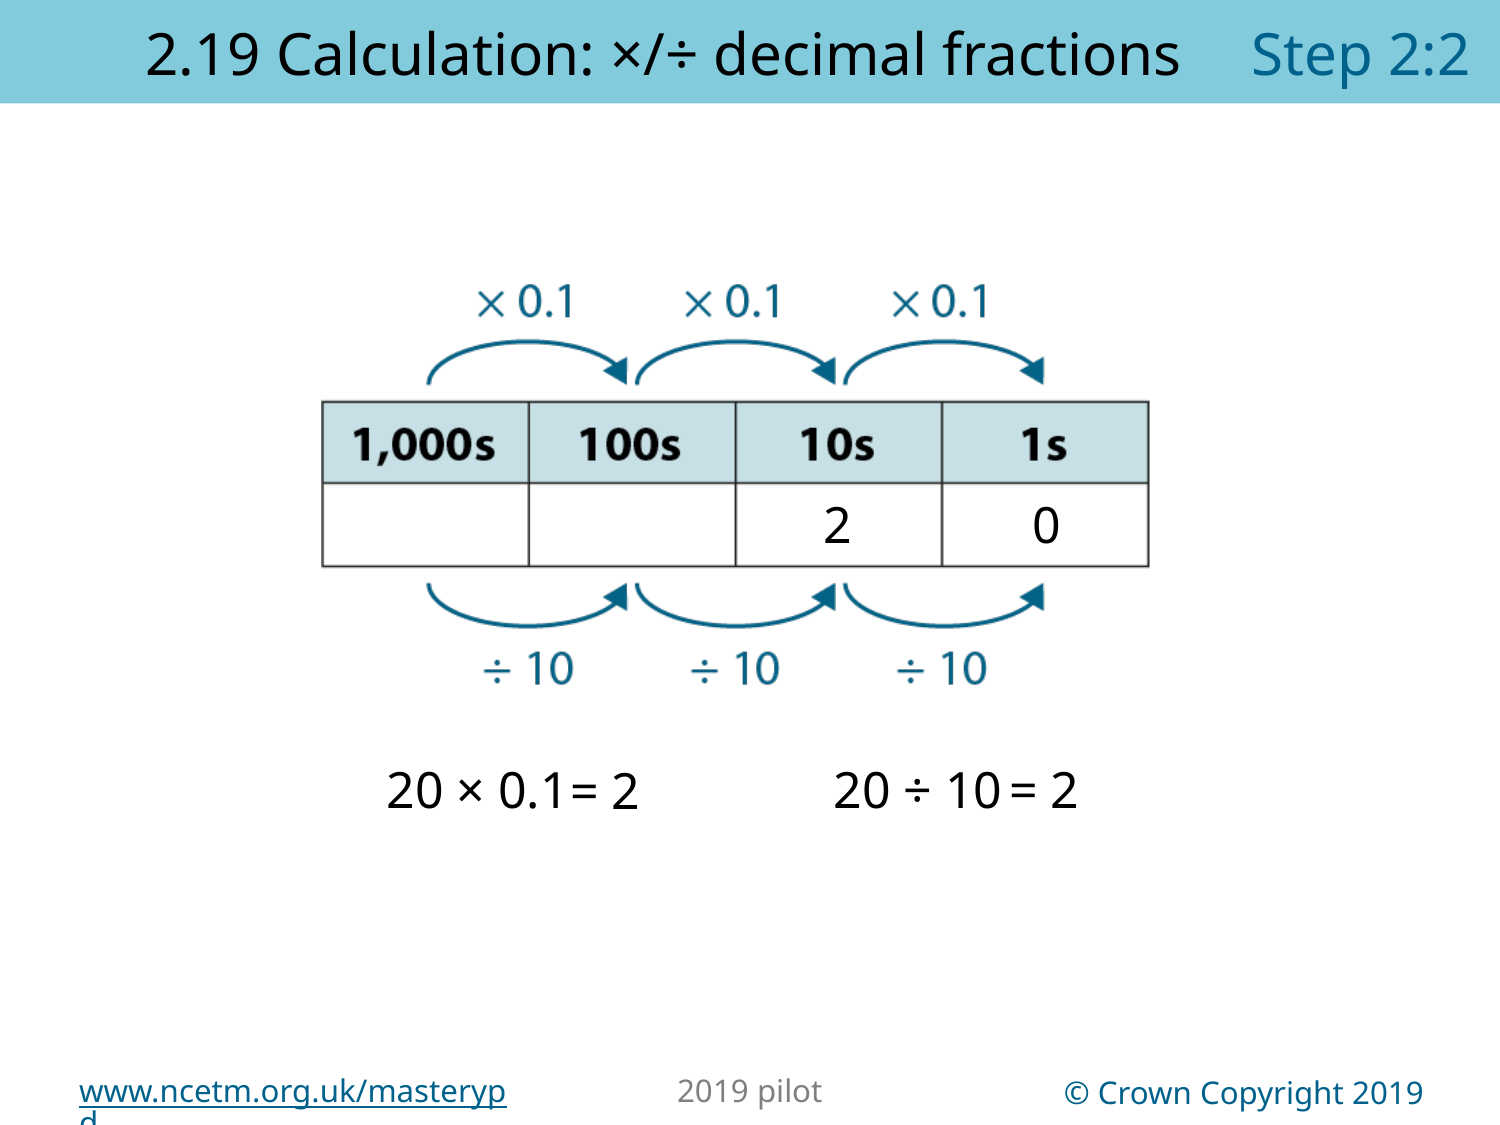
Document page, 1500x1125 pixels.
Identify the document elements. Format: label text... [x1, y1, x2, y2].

list 2.19 Calculation: ×/÷ decimal fractions Step 2:2 [0, 0, 1500, 104]
text_box = 2 [555, 752, 656, 827]
text_box = 2 [994, 751, 1094, 826]
text_box 20 × 0.1 [371, 751, 584, 826]
text_box 20 ÷ 10 [818, 751, 994, 826]
picture [305, 274, 1151, 697]
